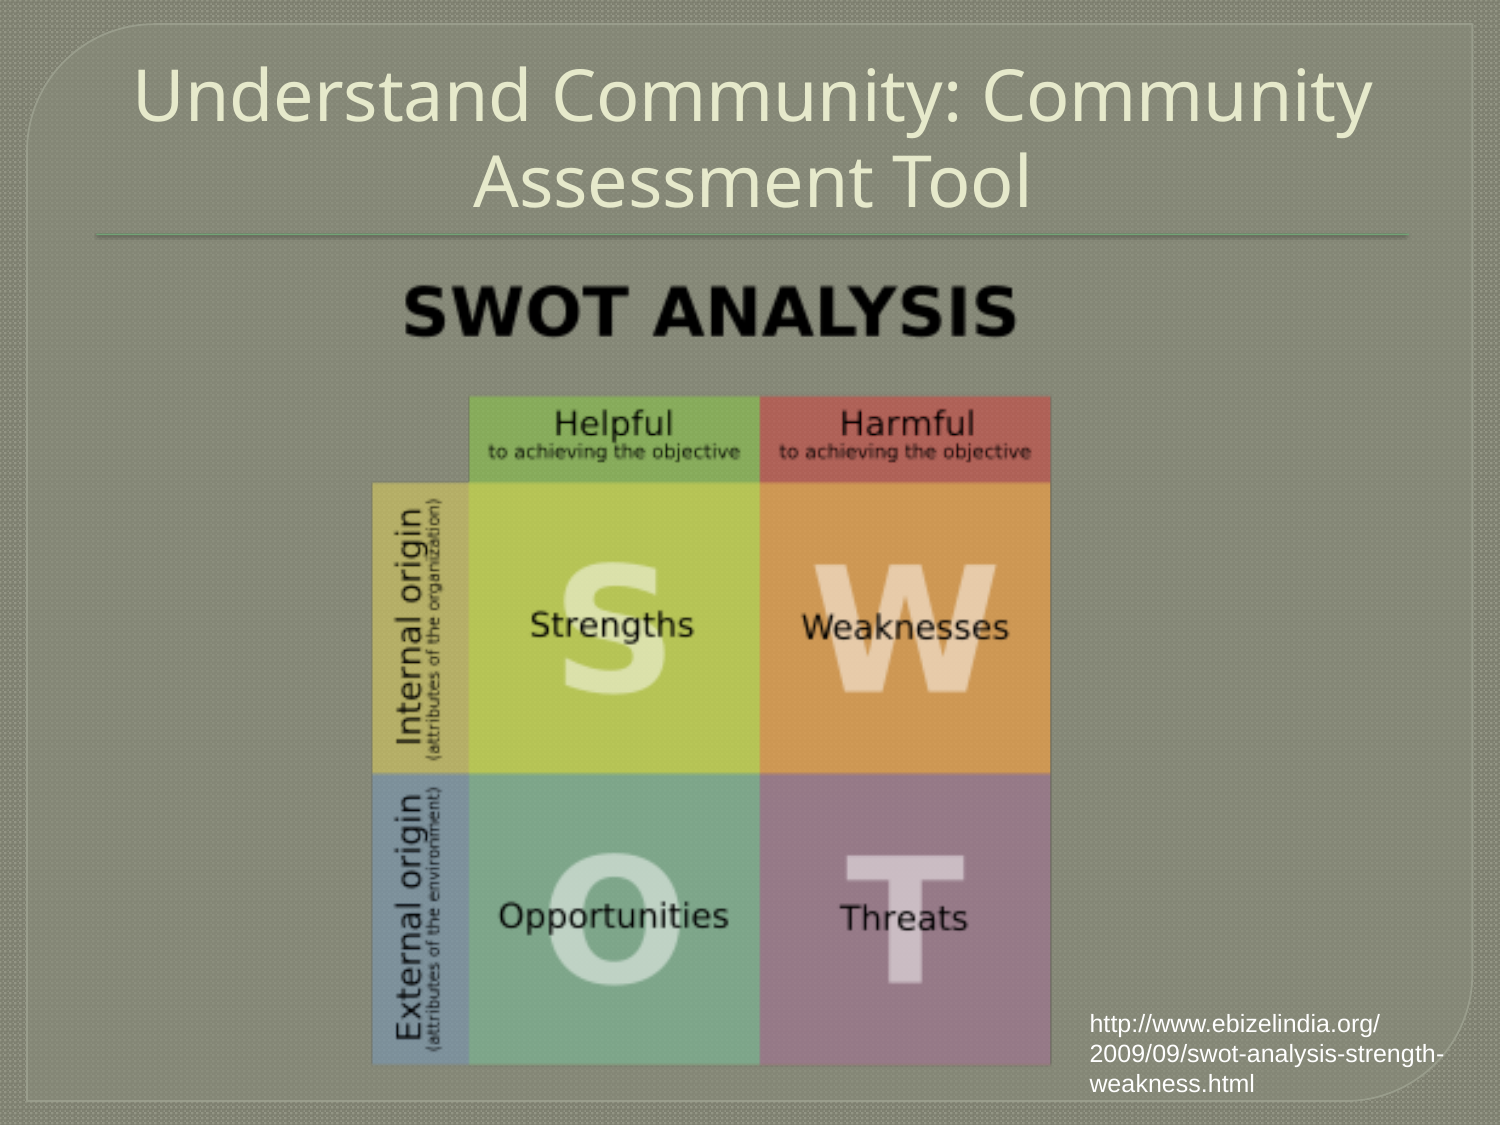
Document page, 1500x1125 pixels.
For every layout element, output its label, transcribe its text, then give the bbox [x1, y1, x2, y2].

picture [324, 240, 1101, 1113]
text_box http://www.ebizelindia.org/2009/09/swot-analysis-strength-weakness.html [1106, 999, 1463, 1105]
title Understand Community: Community Assessment Tool [75, 41, 1425, 230]
